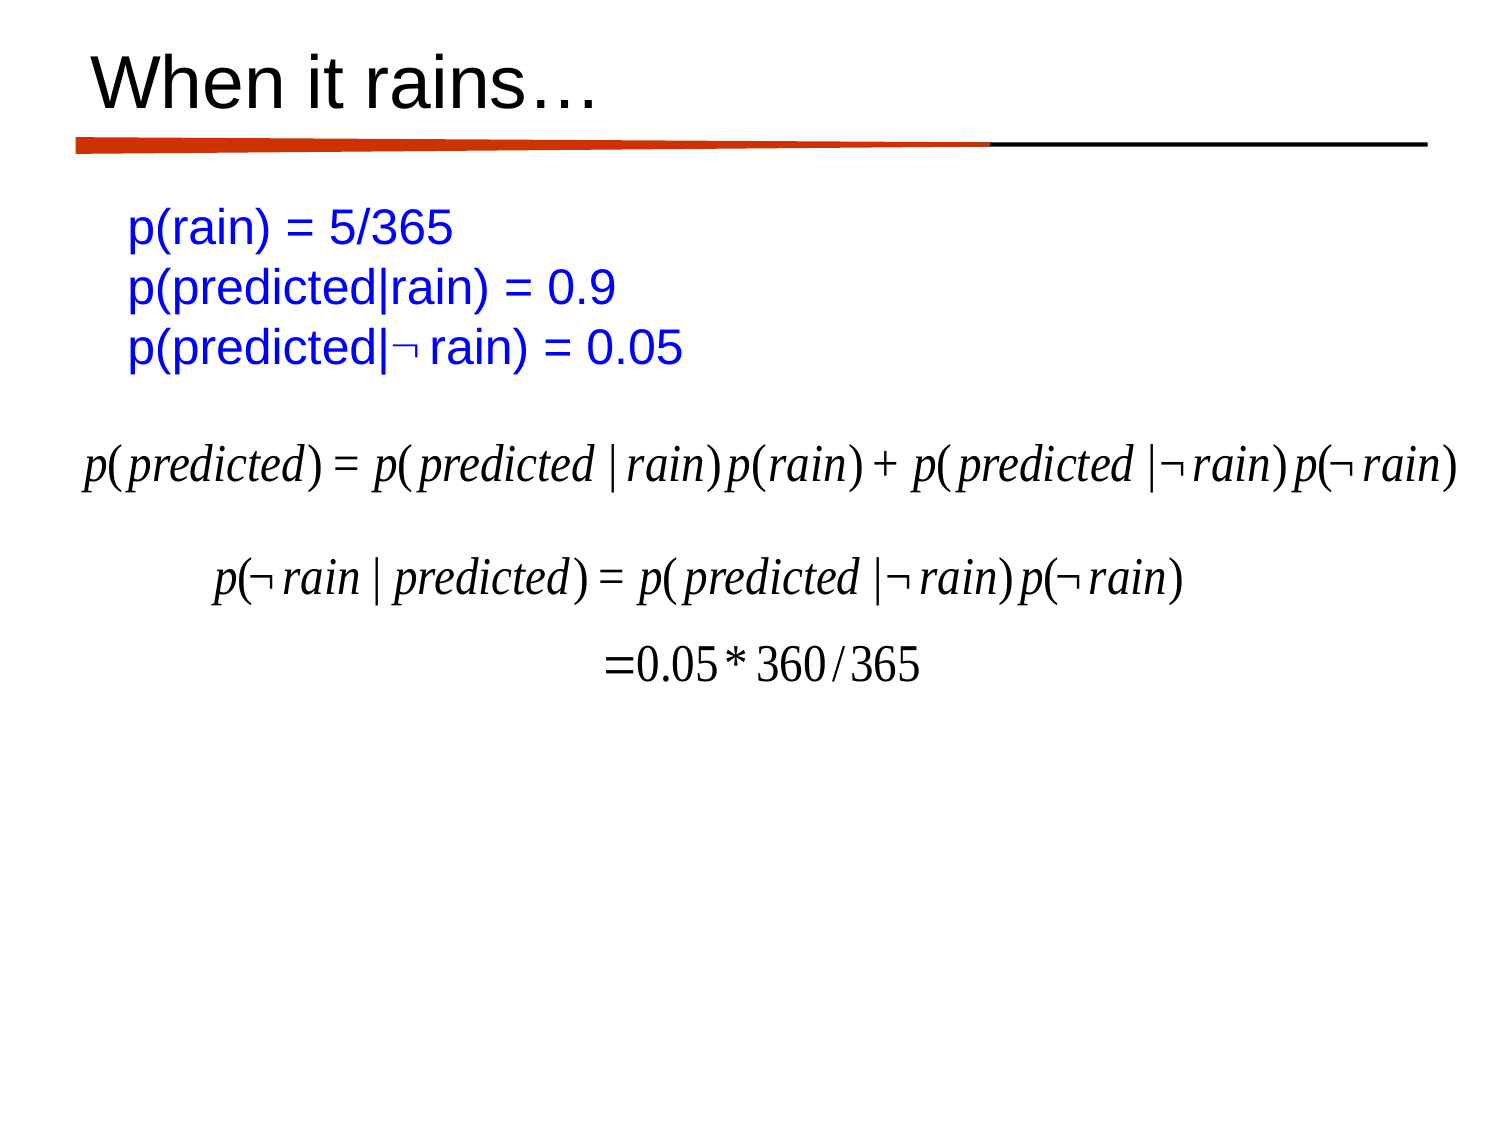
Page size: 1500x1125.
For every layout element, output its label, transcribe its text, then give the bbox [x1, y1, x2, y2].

title When it rains… [74, 24, 1426, 133]
text_box p(rain) = 5/365 p(predicted|rain) = 0.9 p(predicted|Ørain) = 0.05 [112, 187, 800, 383]
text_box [72, 437, 1463, 500]
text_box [201, 549, 1188, 686]
